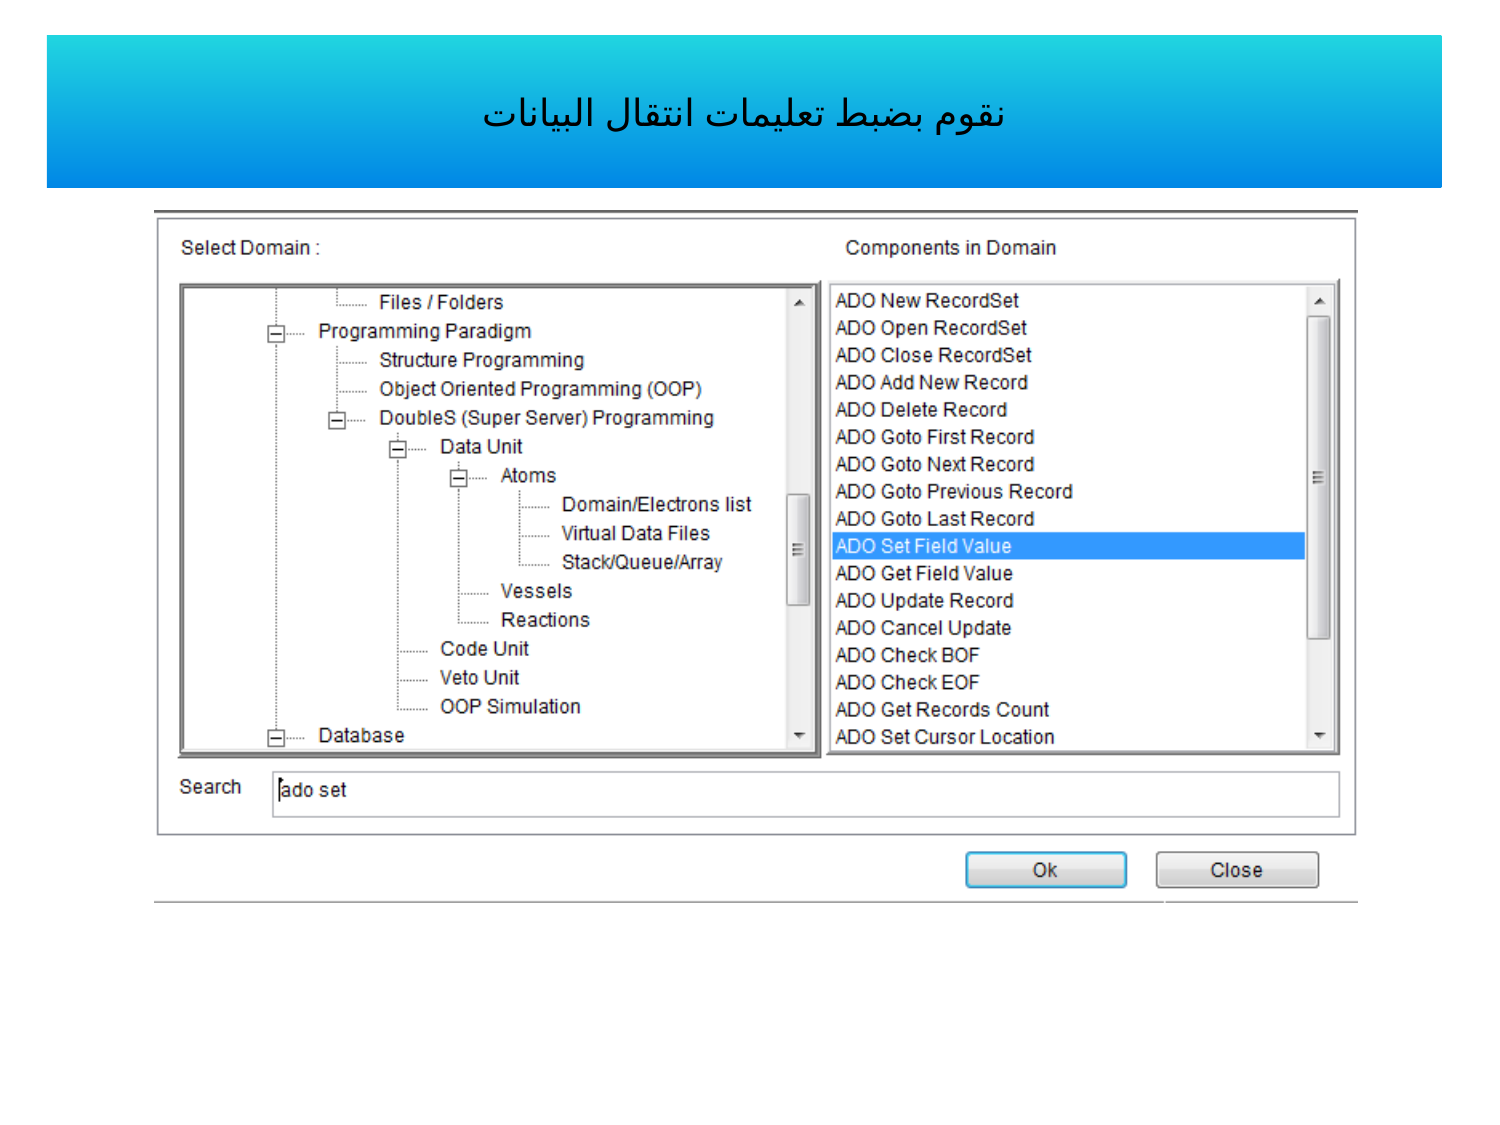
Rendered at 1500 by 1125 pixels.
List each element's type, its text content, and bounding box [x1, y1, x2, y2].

picture [153, 210, 1358, 903]
title نقوم بضبط تعليمات انتقال البيانات [46, 35, 1442, 188]
